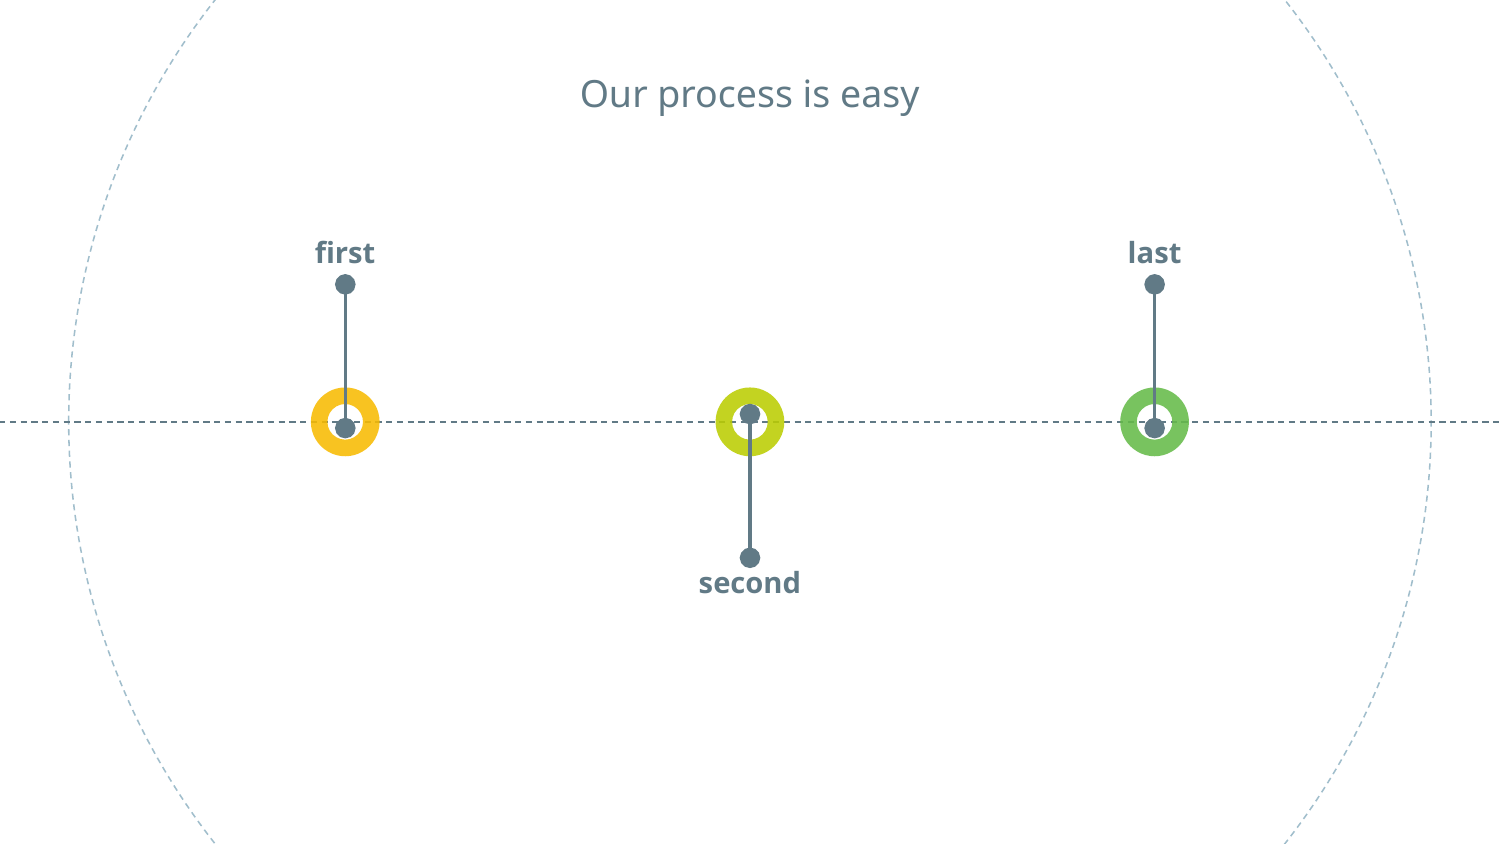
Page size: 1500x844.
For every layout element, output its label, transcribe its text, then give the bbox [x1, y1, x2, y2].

text_box second [647, 548, 853, 618]
text_box [1159, 387, 1189, 421]
text_box [349, 387, 380, 421]
text_box [754, 431, 784, 456]
text_box [310, 387, 340, 421]
text_box last [1052, 219, 1257, 288]
title Our process is easy [317, 25, 1183, 131]
text_box [716, 431, 745, 456]
text_box [1121, 431, 1188, 457]
text_box [1120, 387, 1150, 421]
text_box first [242, 219, 448, 288]
text_box [312, 431, 379, 457]
text_box [715, 387, 785, 421]
